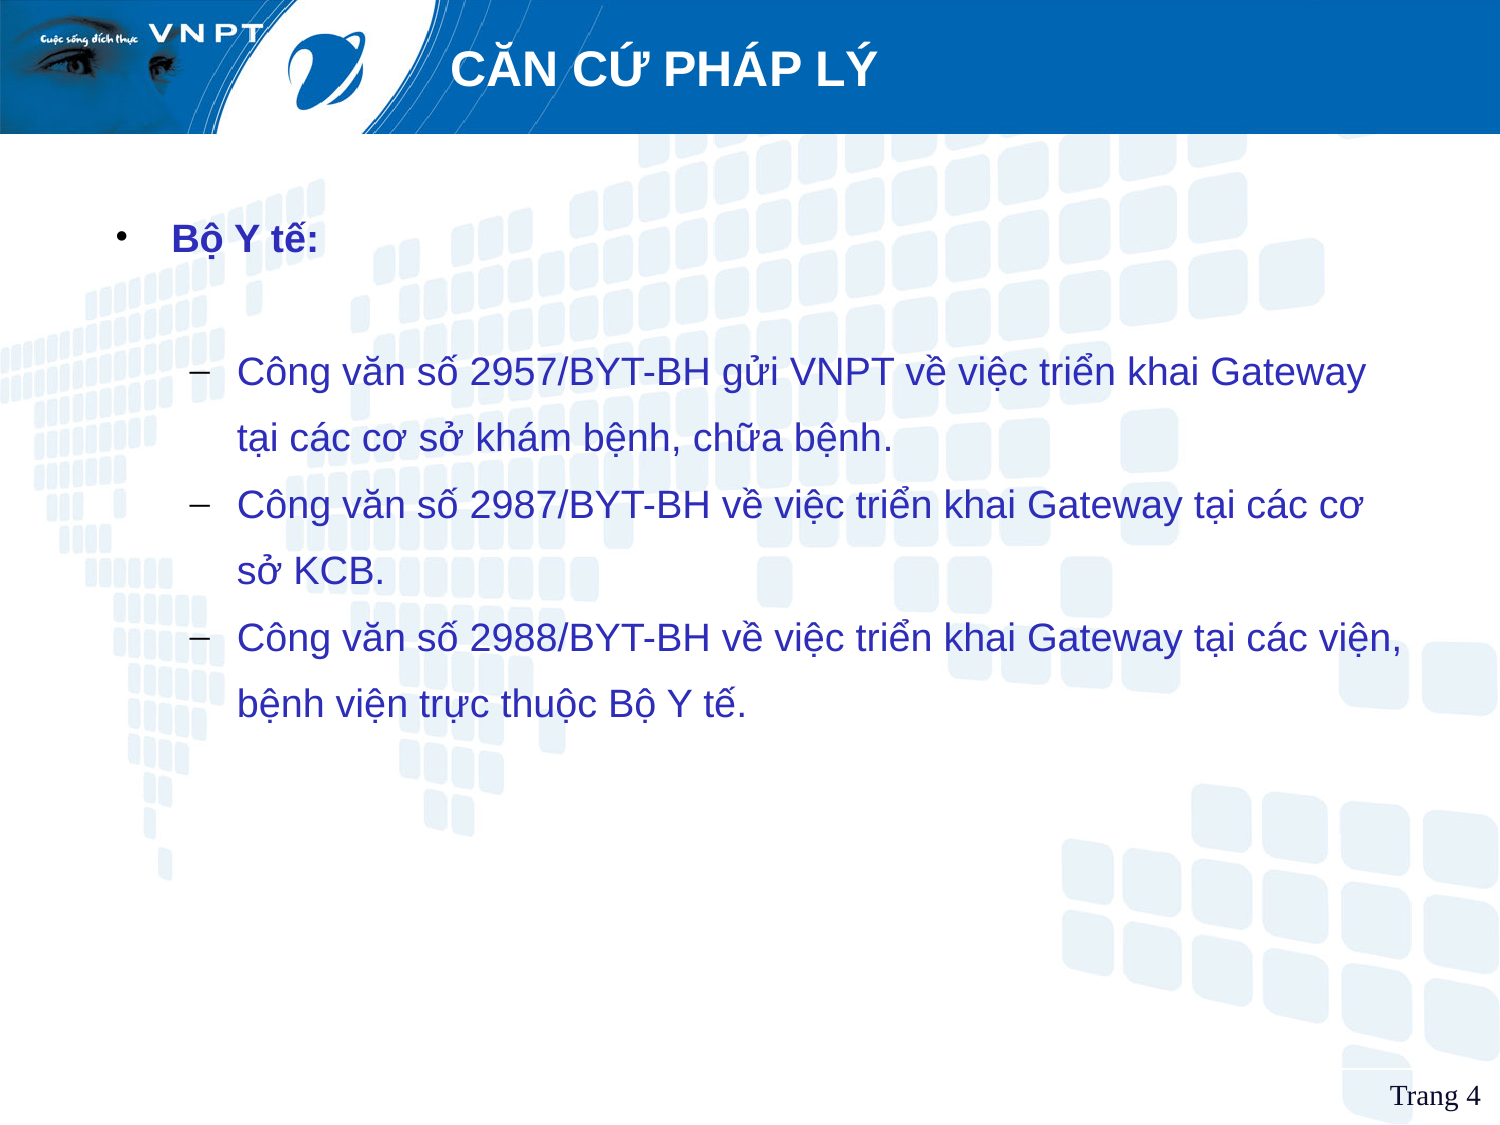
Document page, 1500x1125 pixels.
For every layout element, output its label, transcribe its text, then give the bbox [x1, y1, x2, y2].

slide_number Trang 4 [1242, 1068, 1497, 1125]
list Bộ Y tế: Công văn số 2957/BYT-BH gửi VNPT về việc triển khai Gateway tại các cơ sở khám bệnh, chữa bệnh. Công văn số 2987/BYT-BH về việc triển khai Gateway tại các cơ sở KCB. Công văn số 2988/BYT-BH về việc triển khai Gateway tại các viện, bệnh viện trực thuộc Bộ Y tế. [102, 187, 1423, 1025]
picture [0, 0, 1500, 1125]
title CĂN CỨ PHÁP LÝ [437, 0, 1496, 133]
